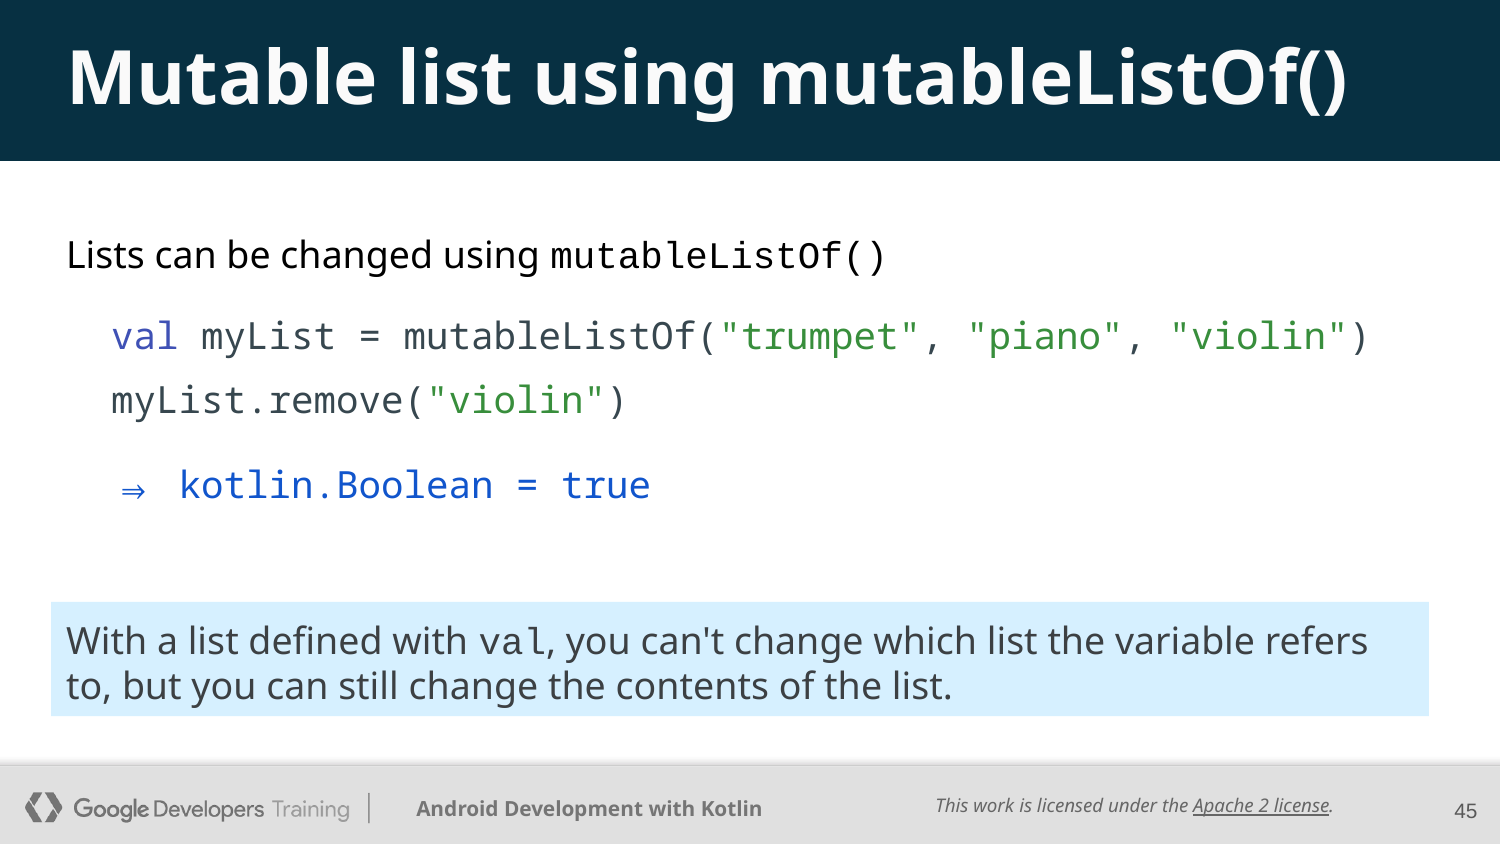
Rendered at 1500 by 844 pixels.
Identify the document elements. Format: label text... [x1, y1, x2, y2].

list Lists can be changed using mutableListOf() val myList = mutableListOf("trumpet", "piano", "violin") myList.remove("violin") [51, 209, 1429, 413]
title Mutable list using mutableListOf() [51, 40, 1472, 135]
picture [0, 161, 1500, 844]
text_box ⇒ kotlin.Boolean = true [51, 446, 1199, 523]
text_box With a list defined with val, you can't change which list the variable refers to, but you can still change the contents of the list. [51, 601, 1429, 717]
slide_number ‹#› [1402, 777, 1493, 842]
